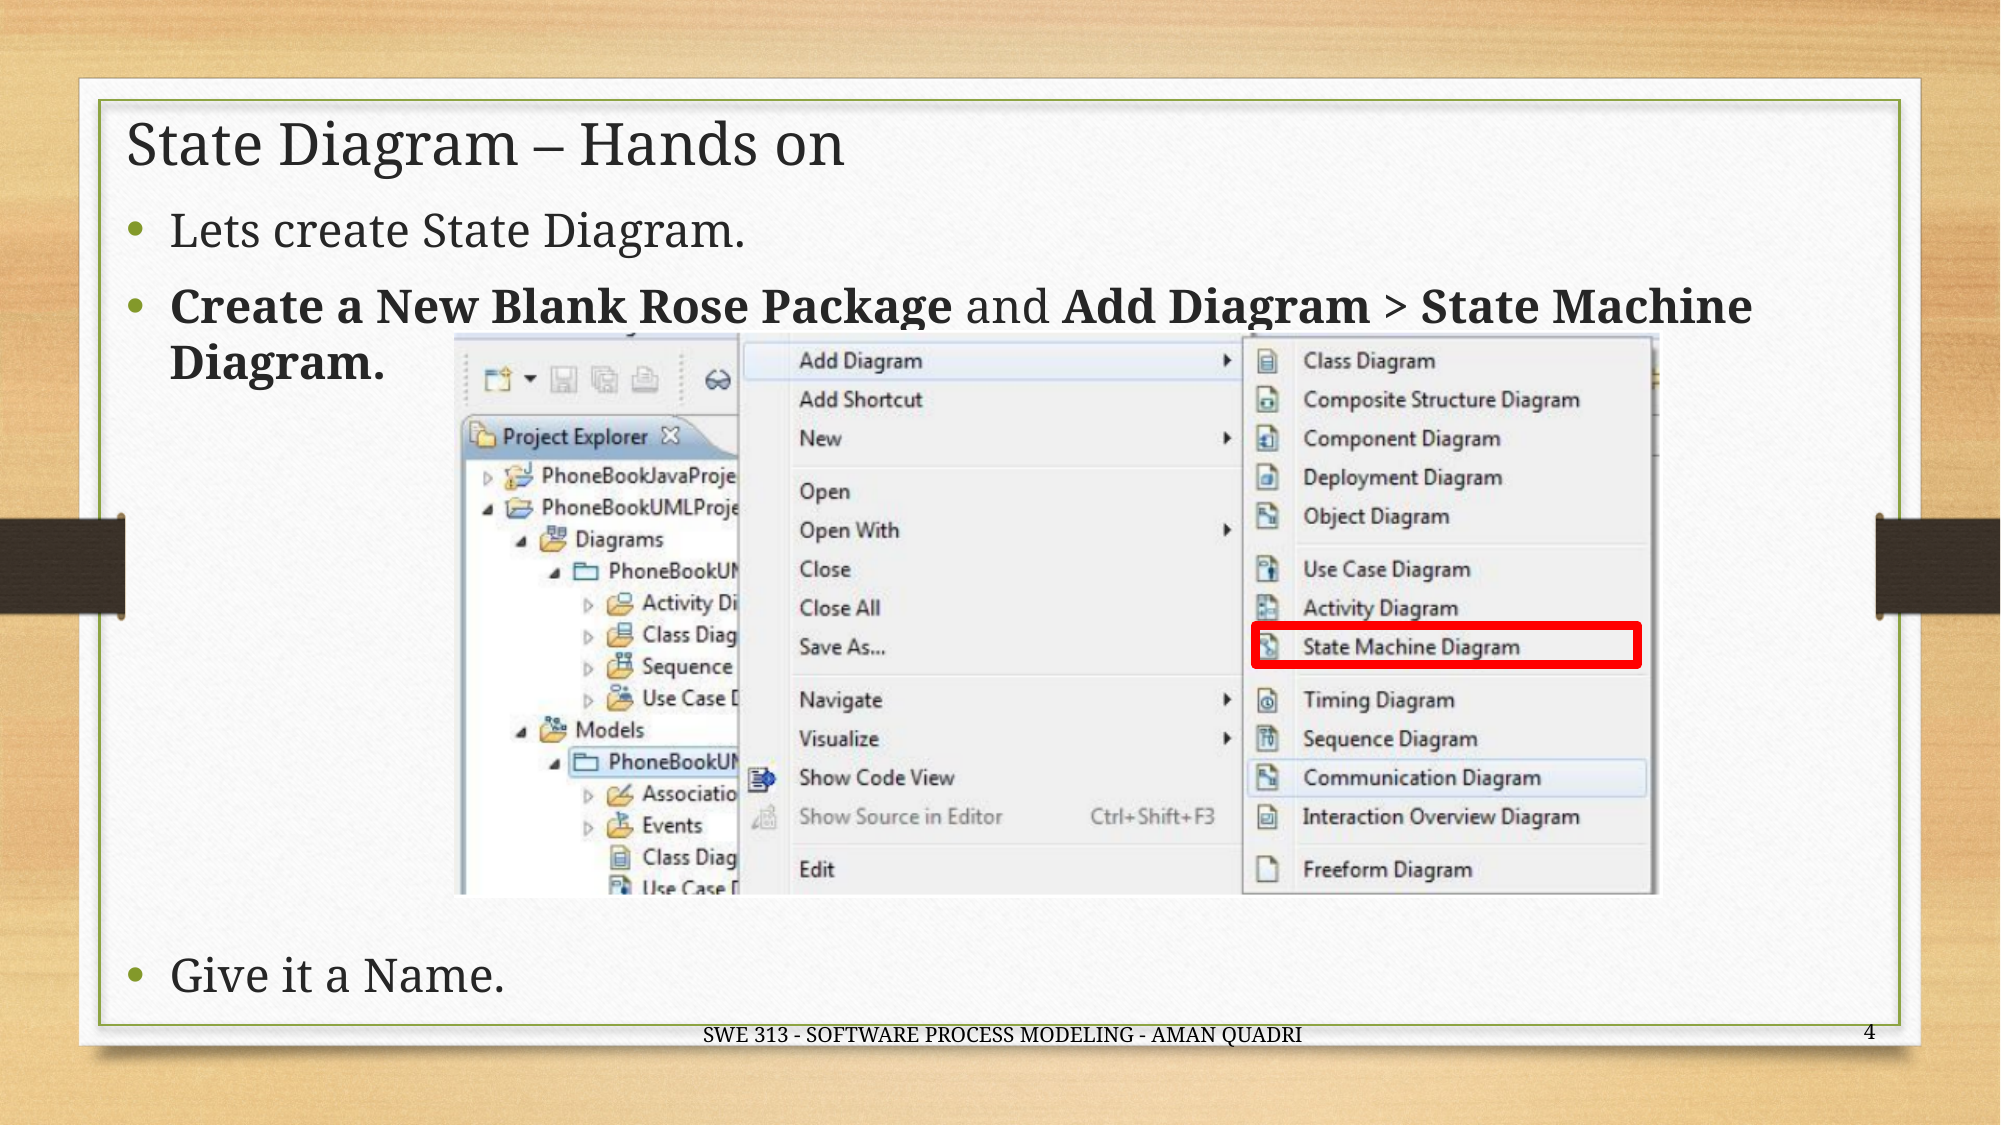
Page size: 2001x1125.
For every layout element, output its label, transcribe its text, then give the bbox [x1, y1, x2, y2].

picture [0, 0, 2001, 1125]
footer SWE 313 - SOFTWARE PROCESS MODELING - AMAN QUADRI [403, 1020, 1602, 1049]
slide_number 4 [1801, 1010, 1891, 1056]
title State Diagram – Hands on [110, 99, 1895, 185]
list Lets create State Diagram. Create a New Blank Rose Package and Add Diagram > State Machine Diagram. Give it a Name. [110, 193, 1895, 1012]
